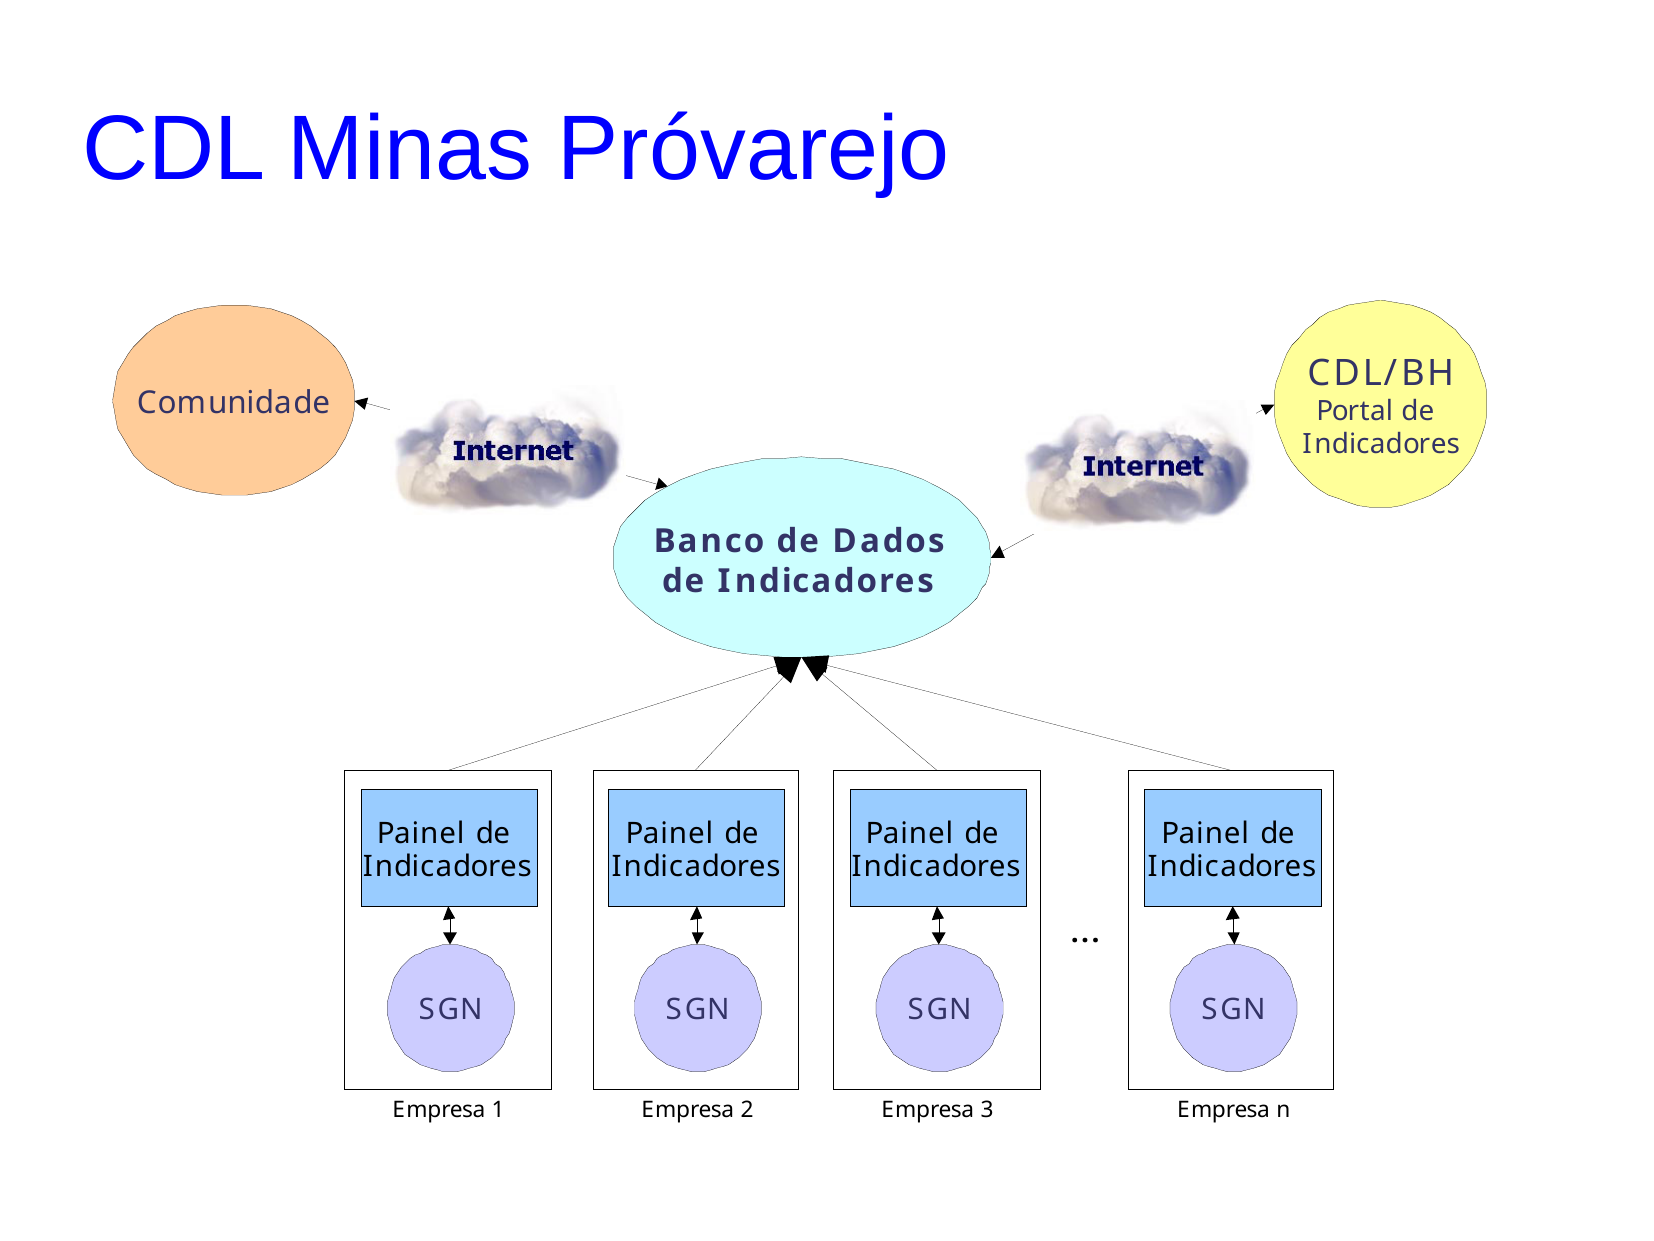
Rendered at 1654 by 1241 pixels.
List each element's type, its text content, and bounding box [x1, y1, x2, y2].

picture [112, 299, 1493, 1134]
title CDL Minas Próvarejo [82, 49, 1571, 257]
